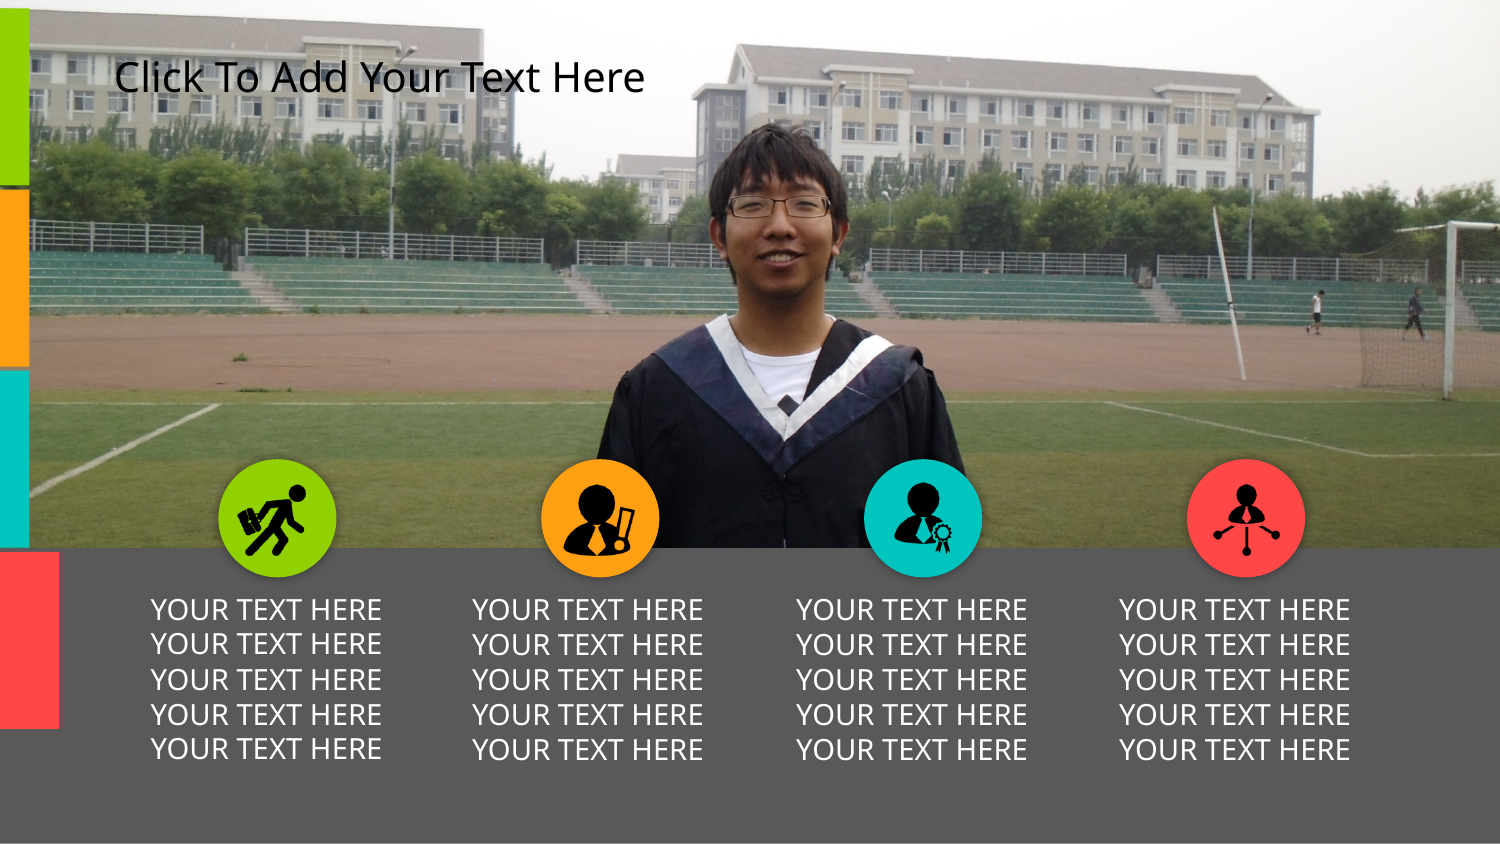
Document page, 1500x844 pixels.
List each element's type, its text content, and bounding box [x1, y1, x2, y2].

text_box [552, 556, 649, 580]
text_box [0, 555, 61, 731]
text_box [875, 556, 972, 580]
text_box YOUR TEXT HERE YOUR TEXT HERE YOUR TEXT HERE YOUR TEXT HERE YOUR TEXT HERE [781, 584, 1065, 774]
text_box YOUR TEXT HERE YOUR TEXT HERE YOUR TEXT HERE YOUR TEXT HERE YOUR TEXT HERE [457, 584, 741, 774]
picture [0, 0, 1500, 556]
text_box YOUR TEXT HERE YOUR TEXT HERE YOUR TEXT HERE YOUR TEXT HERE YOUR TEXT HERE [1104, 584, 1388, 774]
text_box [1197, 556, 1295, 580]
text_box YOUR TEXT HERE YOUR TEXT HERE YOUR TEXT HERE YOUR TEXT HERE YOUR TEXT HERE [135, 583, 420, 773]
text_box [229, 556, 326, 580]
